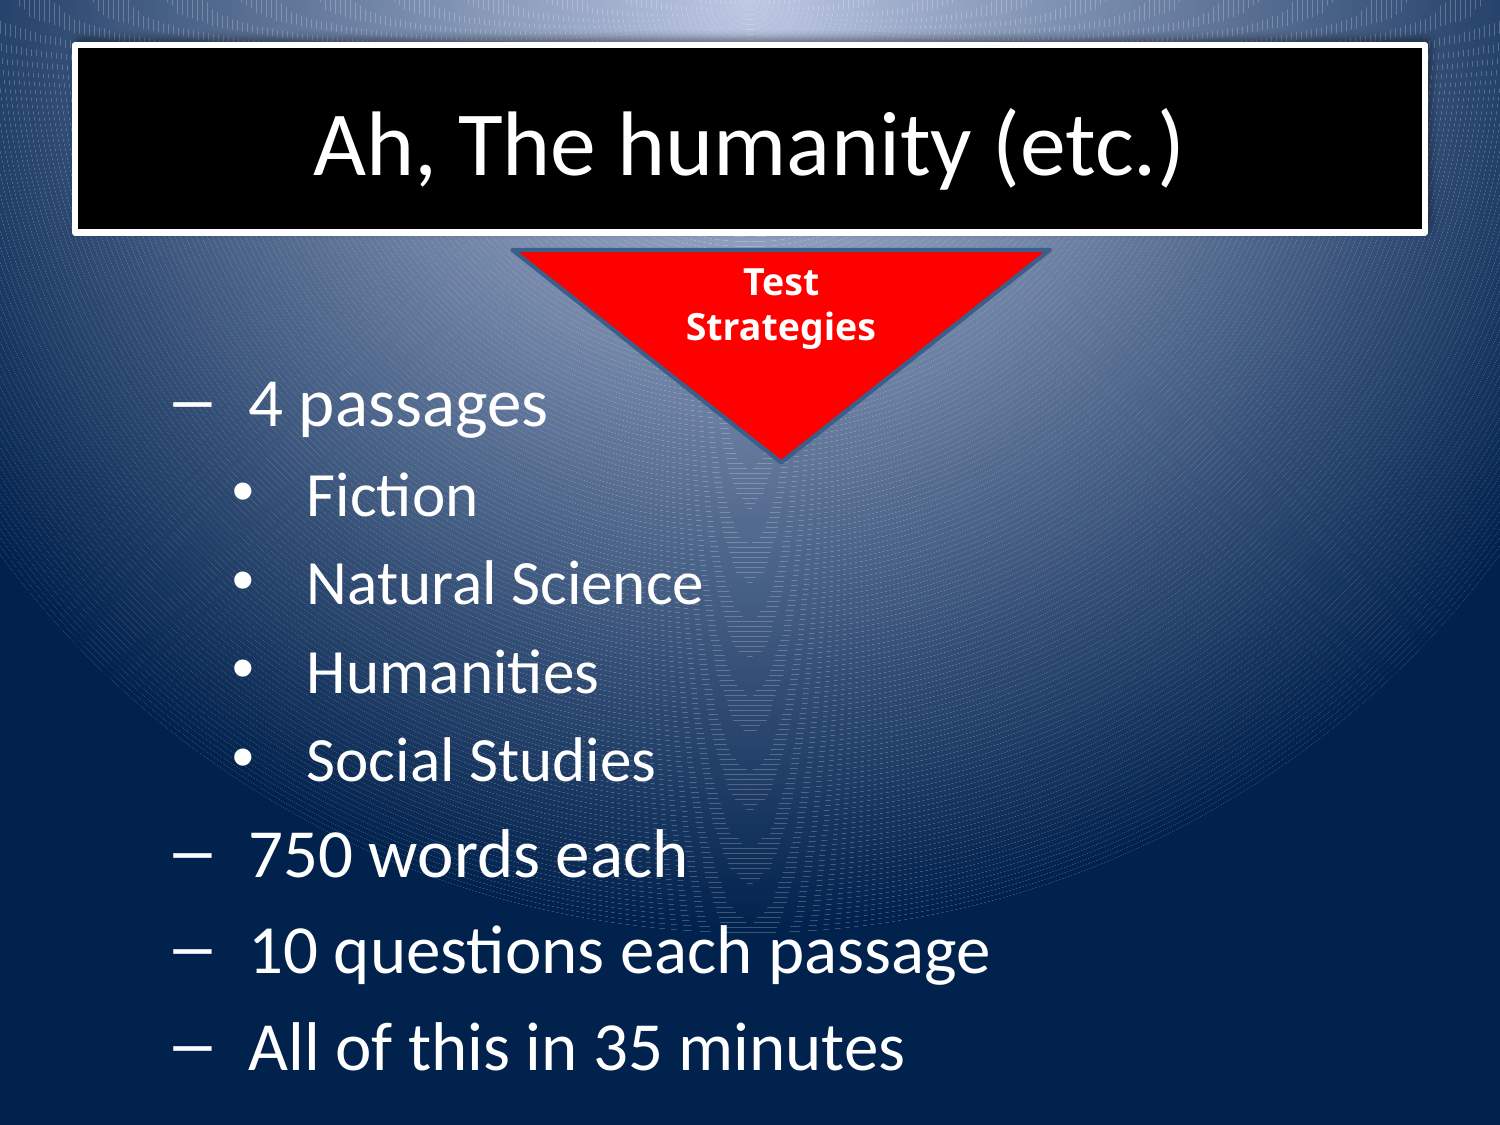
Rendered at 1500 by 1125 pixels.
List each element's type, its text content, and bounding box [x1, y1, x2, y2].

title Ah, The humanity (etc.) [72, 42, 1428, 236]
text_box Test Strategies [510, 247, 1052, 465]
list 4 passages Fiction Natural Science Humanities Social Studies 750 words each 10 questions each passage All of this in 35 minutes [99, 350, 1450, 1093]
